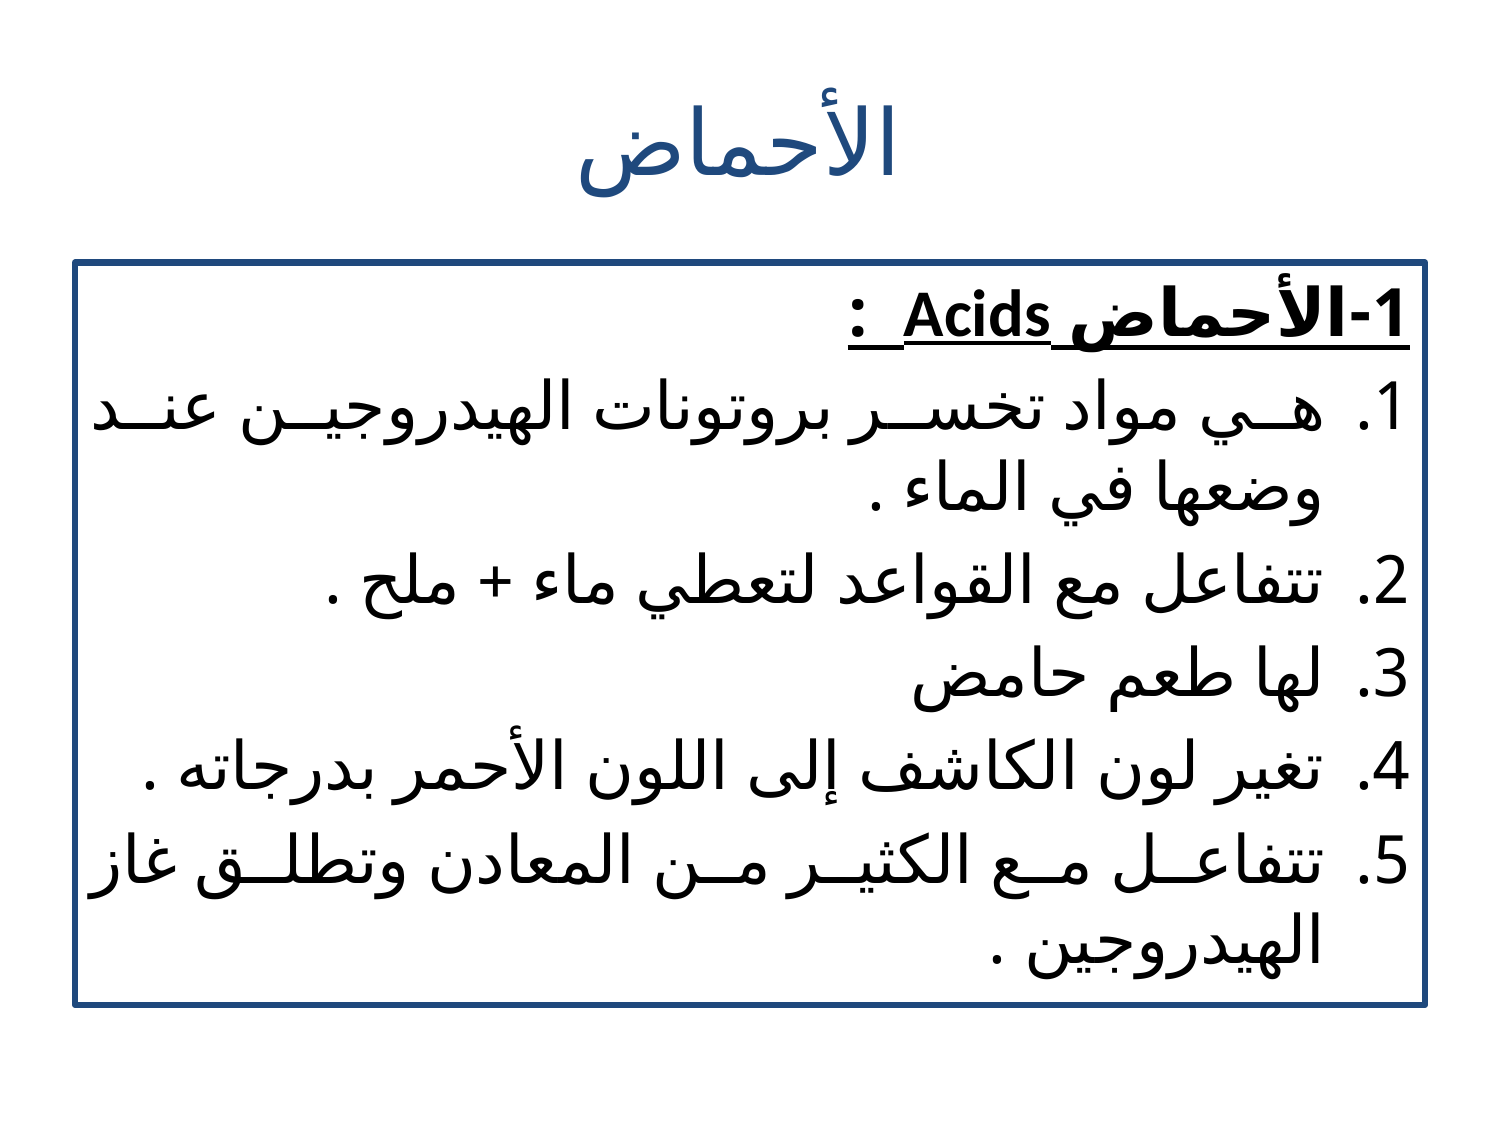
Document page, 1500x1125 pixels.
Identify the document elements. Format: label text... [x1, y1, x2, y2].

title الأحماض [75, 45, 1425, 233]
list 1-الأحماض Acids : هي مواد تخسر بروتونات الهيدروجين عند وضعها في الماء . تتفاعل مع القواعد لتعطي ماء + ملح . لها طعم حامض تغير لون الكاشف إلى اللون الأحمر بدرجاته . تتفاعل مع الكثير من المعادن وتطلق غاز الهيدروجين . [75, 262, 1425, 1005]
